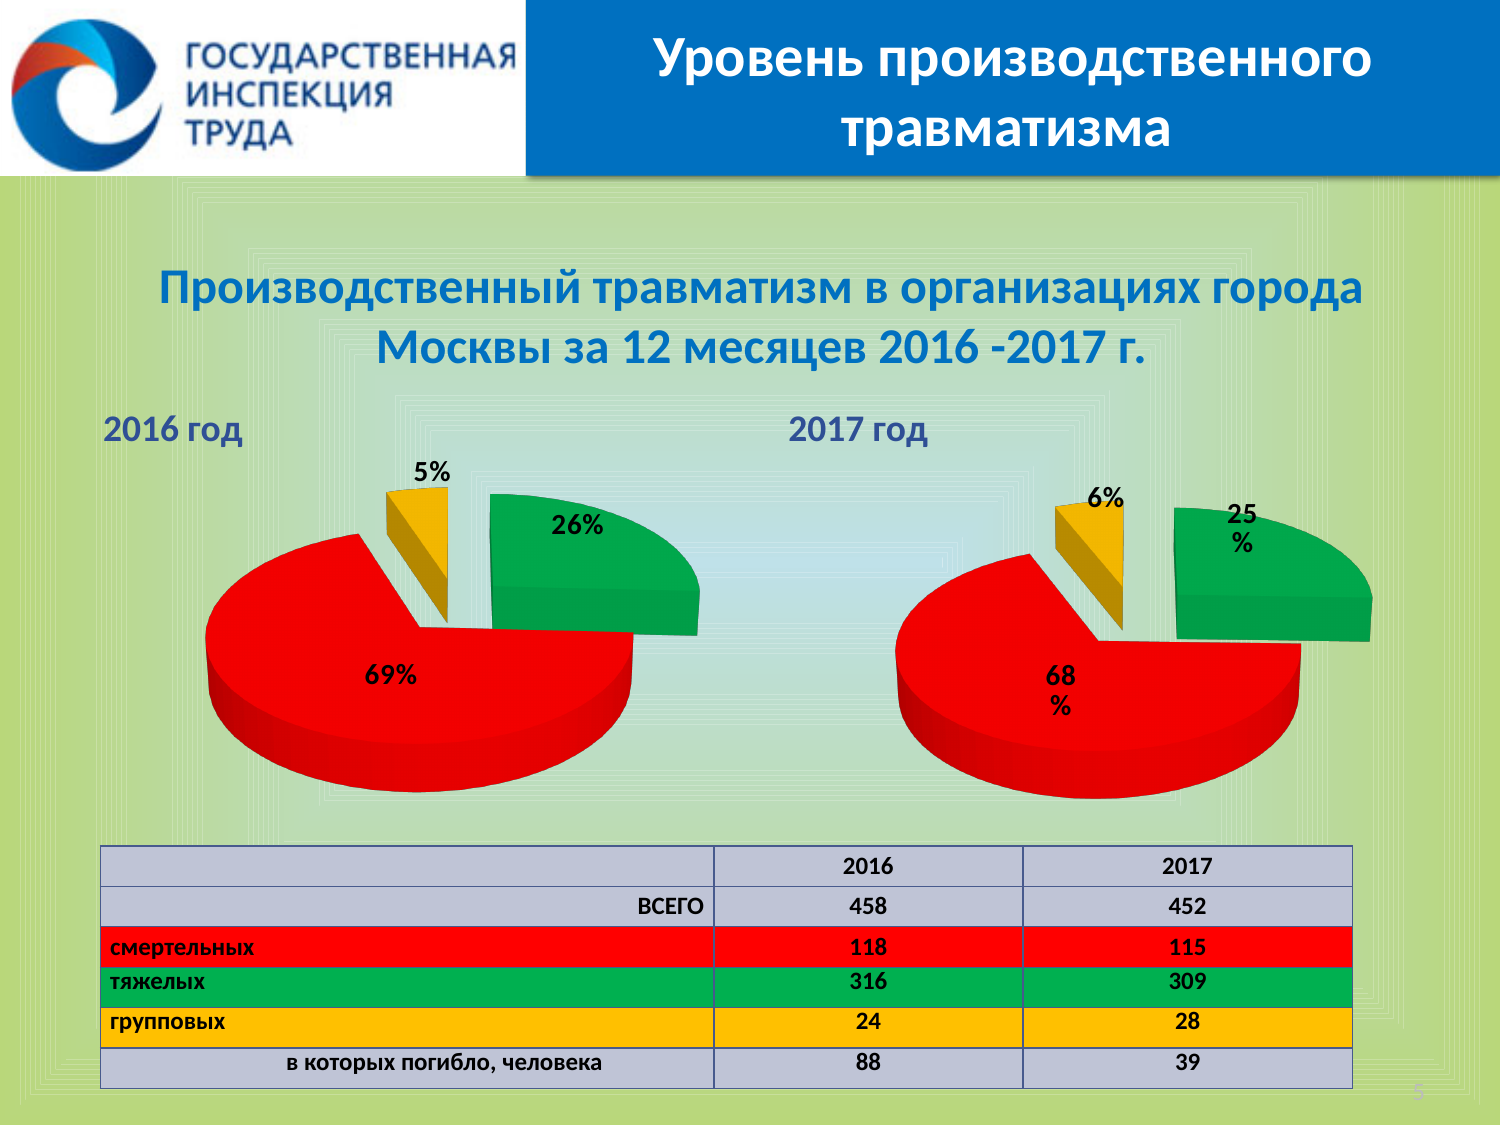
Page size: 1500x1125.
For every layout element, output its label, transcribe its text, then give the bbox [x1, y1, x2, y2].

table_cell 316 [715, 968, 1022, 1007]
table_cell 24 [715, 1008, 1022, 1047]
table_cell 309 [1024, 968, 1352, 1007]
text_box Уровень производственного травматизма [532, 0, 1500, 176]
chart [111, 408, 774, 835]
table_cell 452 [1024, 887, 1352, 926]
picture [0, 0, 526, 177]
text_box 2017 год [773, 397, 963, 457]
table_cell смертельных [101, 927, 713, 967]
table_cell 118 [715, 927, 1022, 967]
table_cell в которых погибло, человека [101, 1049, 713, 1088]
table_cell 88 [715, 1049, 1022, 1088]
table_cell 28 [1024, 1008, 1352, 1047]
table_cell групповых [101, 1008, 713, 1047]
table_cell 115 [1024, 927, 1352, 967]
table_cell 39 [1024, 1049, 1352, 1088]
table_cell тяжелых [101, 968, 713, 1007]
table_header 2017 [1024, 854, 1352, 886]
table_header 2016 [715, 847, 1022, 886]
chart [820, 408, 1424, 847]
table_header [101, 847, 713, 886]
table_cell 458 [715, 887, 1022, 926]
slide_number 5 [1299, 1052, 1425, 1113]
text_box Производственный травматизм в организациях города Москвы за 12 месяцев 2016 -2017 г. [117, 246, 1407, 381]
text_box 2016 год [88, 397, 278, 457]
table_cell ВСЕГО [101, 887, 713, 926]
